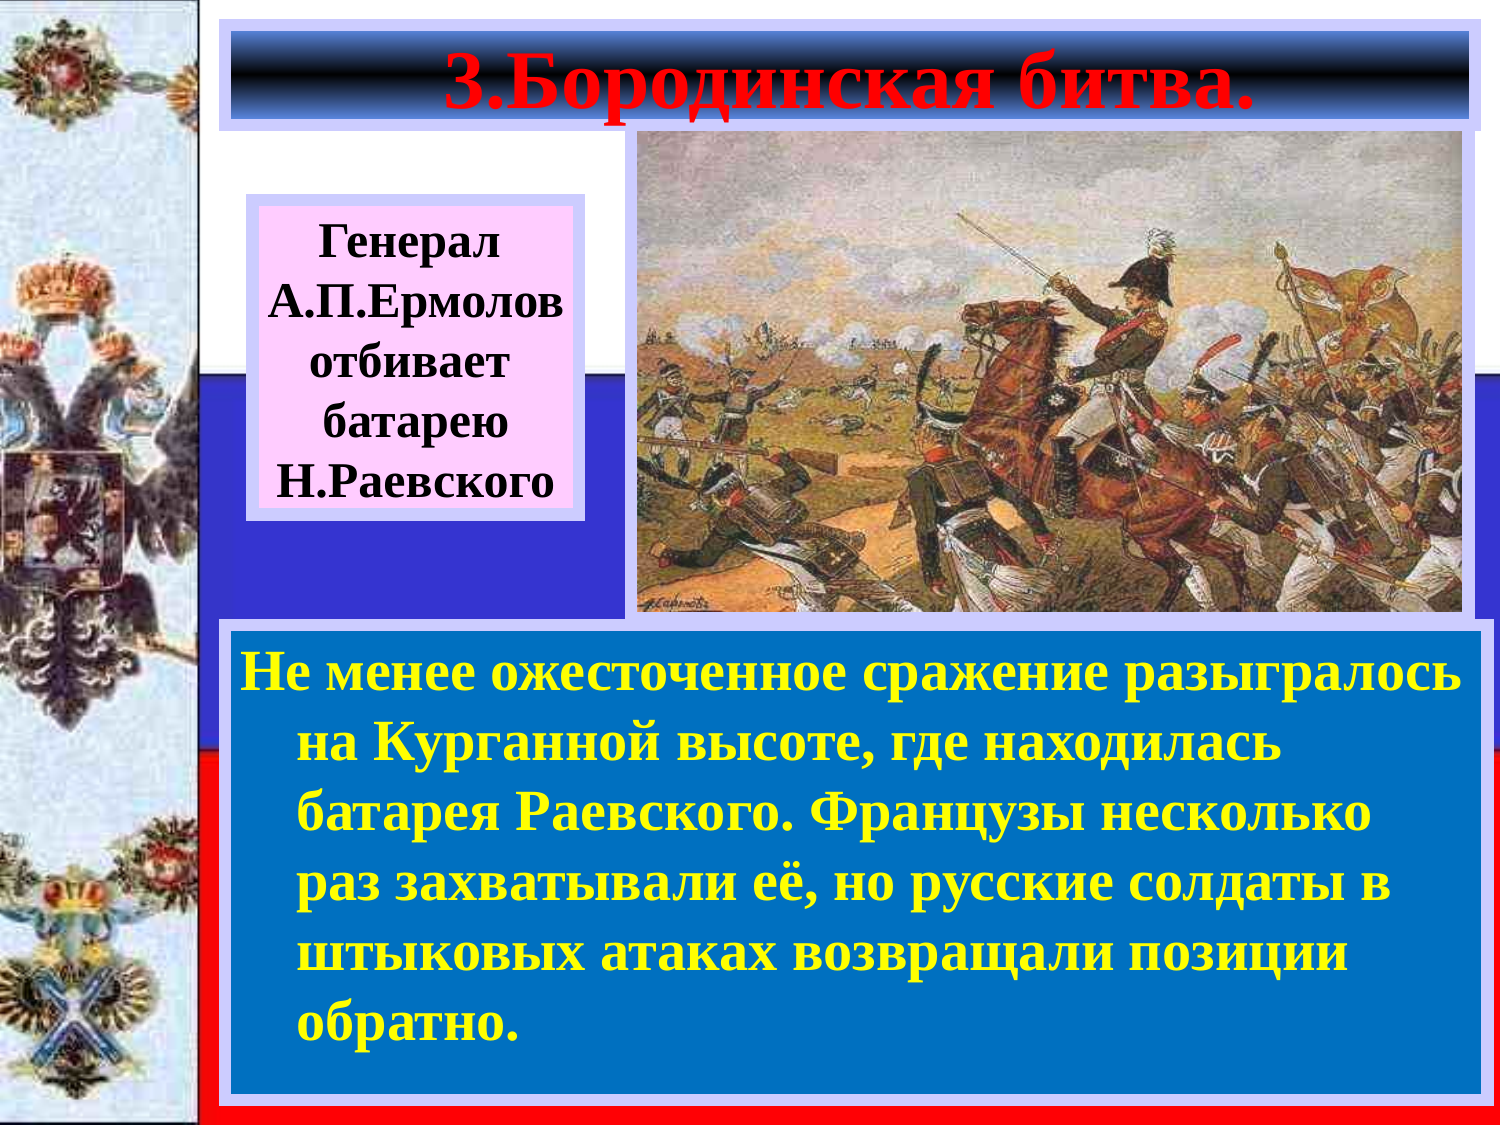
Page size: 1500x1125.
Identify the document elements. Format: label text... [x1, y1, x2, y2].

text_box Генерал А.П.Ермолов отбивает батарею Н.Раевского [252, 199, 580, 515]
list Не менее ожесточенное сражение разыгралось на Курганной высоте, где находилась батарея Раевского. Французы несколько раз захватывали её, но русские солдаты в штыковых атаках возвращали позиции обратно. [224, 624, 1488, 1101]
title 3.Бородинская битва. [224, 24, 1476, 126]
picture [0, 0, 1500, 1125]
